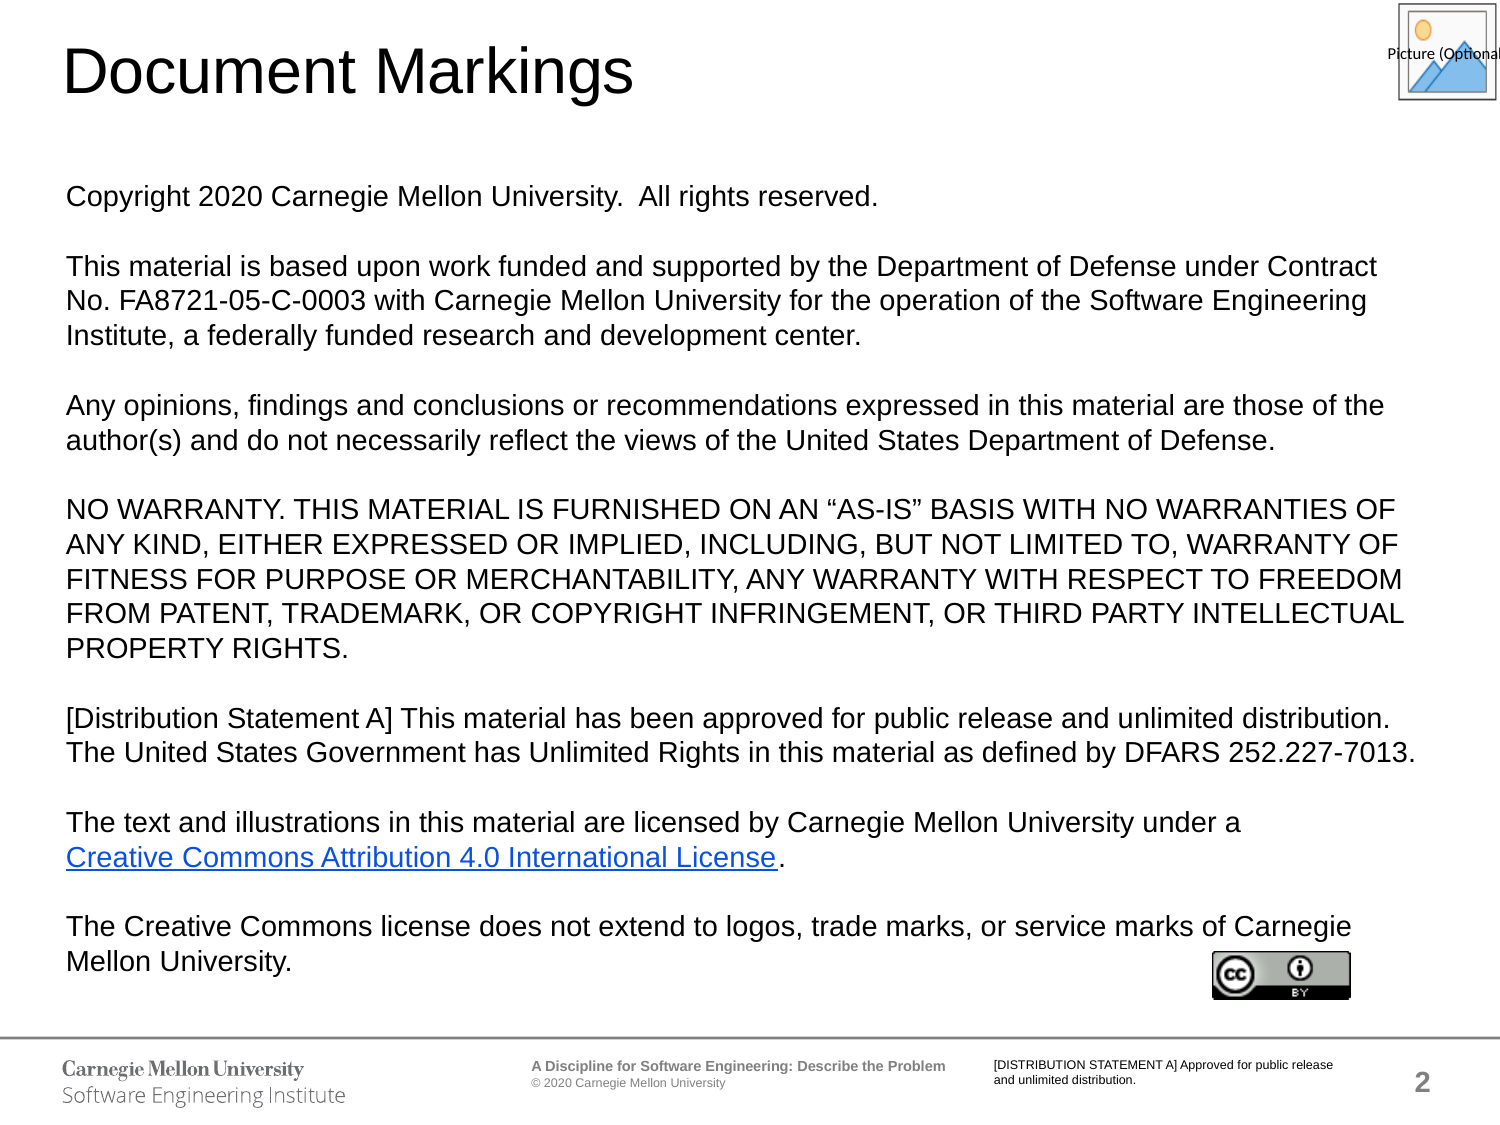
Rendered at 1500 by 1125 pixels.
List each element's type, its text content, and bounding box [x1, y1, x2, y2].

picture [1212, 951, 1351, 1000]
list Copyright 2020 Carnegie Mellon University. All rights reserved. This material is based upon work funded and supported by the Department of Defense under Contract No. FA8721-05-C-0003 with Carnegie Mellon University for the operation of the Software Engineering Institute, a federally funded research and development center. Any opinions, findings and conclusions or recommendations expressed in this material are those of the author(s) and do not necessarily reflect the views of the United States Department of Defense. NO WARRANTY. THIS MATERIAL IS FURNISHED ON AN “AS-IS” BASIS WITH NO WARRANTIES OF ANY KIND, EITHER EXPRESSED OR IMPLIED, INCLUDING, BUT NOT LIMITED TO, WARRANTY OF FITNESS FOR PURPOSE OR MERCHANTABILITY, ANY WARRANTY WITH RESPECT TO FREEDOM FROM PATENT, TRADEMARK, OR COPYRIGHT INFRINGEMENT, OR THIRD PARTY INTELLECTUAL PROPERTY RIGHTS. [Distribution Statement A] This material has been approved for public release and unlimited distribution. The United States Government has Unlimited Rights in this material as defined by DFARS 252.227-7013. The text and illustrations in this material are licensed by Carnegie Mellon University under a Creative Commons Attribution 4.0 International License. The Creative Commons license does not extend to logos, trade marks, or service marks of Carnegie Mellon University. [65, 177, 1431, 1000]
picture [1394, 0, 1500, 105]
title Document Markings [62, 91, 1338, 182]
text_box [0, 0, 1394, 91]
